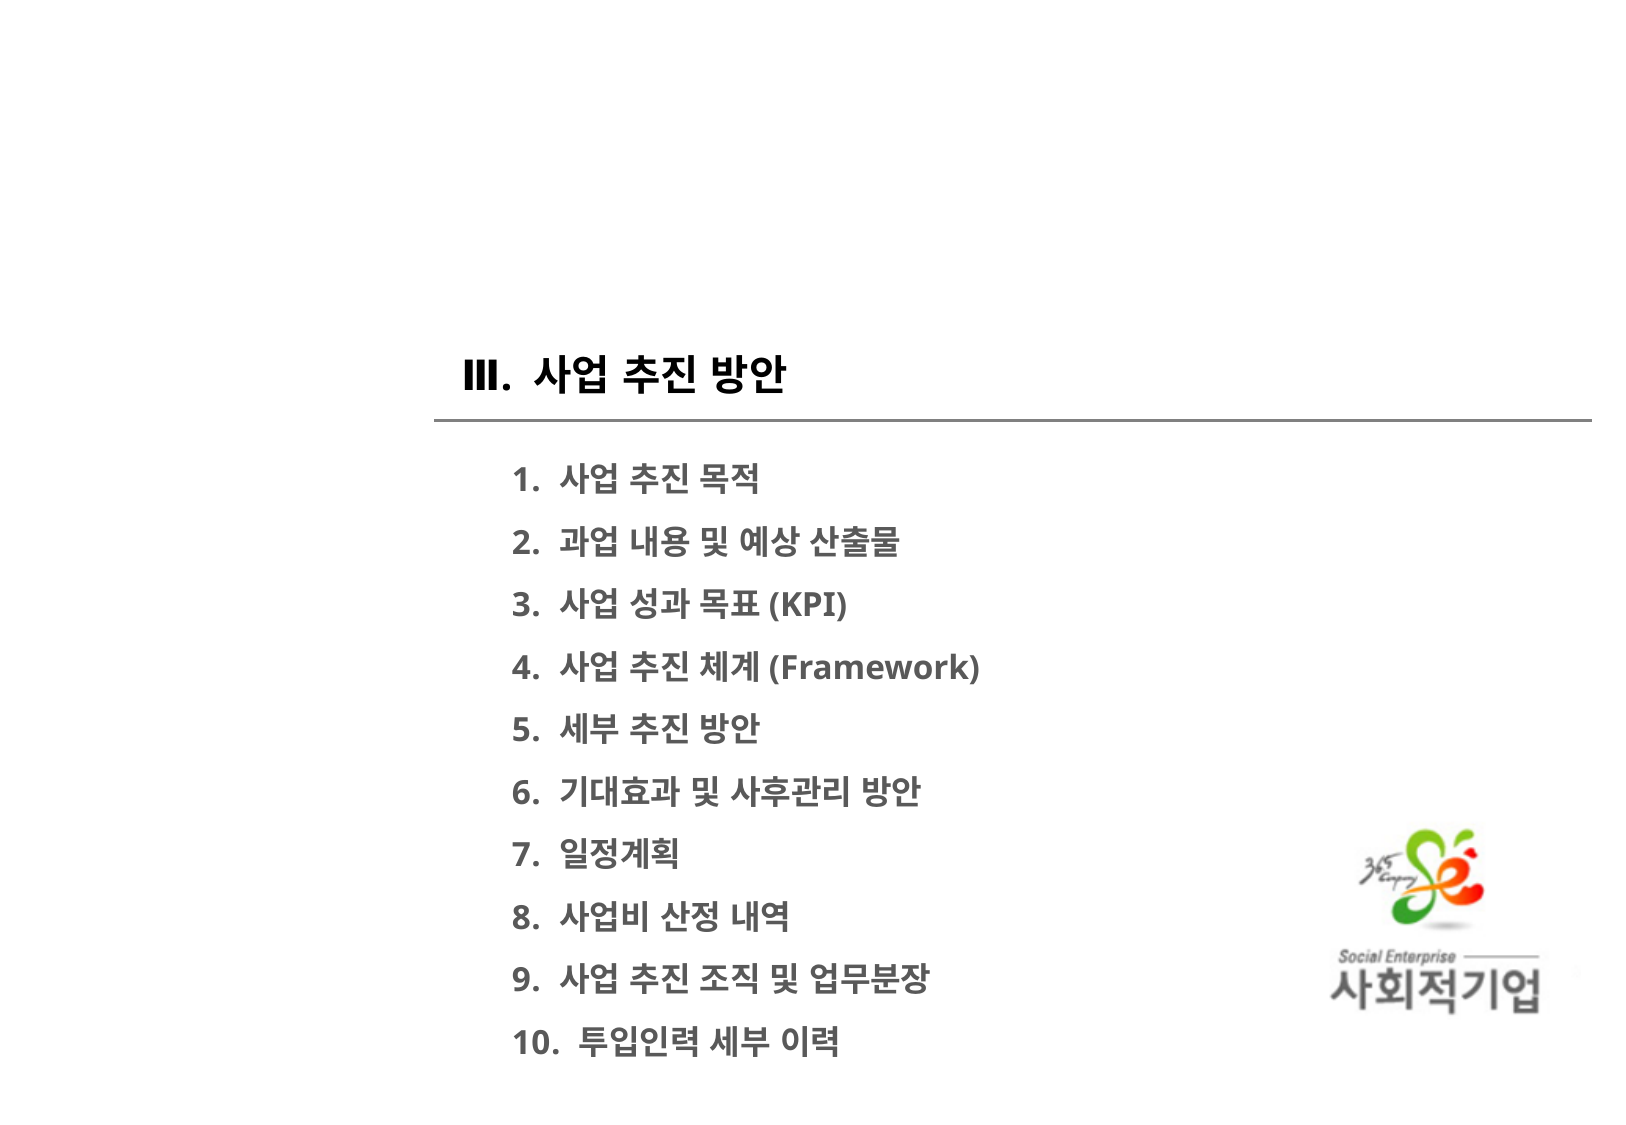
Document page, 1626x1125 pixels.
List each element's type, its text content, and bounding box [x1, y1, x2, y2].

text_box 사업 추진 목적 과업 내용 및 예상 산출물 사업 성과 목표(KPI) 사업 추진 체계(Framework) 세부 추진 방안 기대효과 및 사후관리 방안 일정계획 사업비 산정 내역 사업 추진 조직 및 업무분장 투입인력 세부 이력 [511, 460, 1295, 771]
text_box Ⅲ. 사업 추진 방안 [446, 341, 1073, 406]
picture [1294, 810, 1581, 1037]
